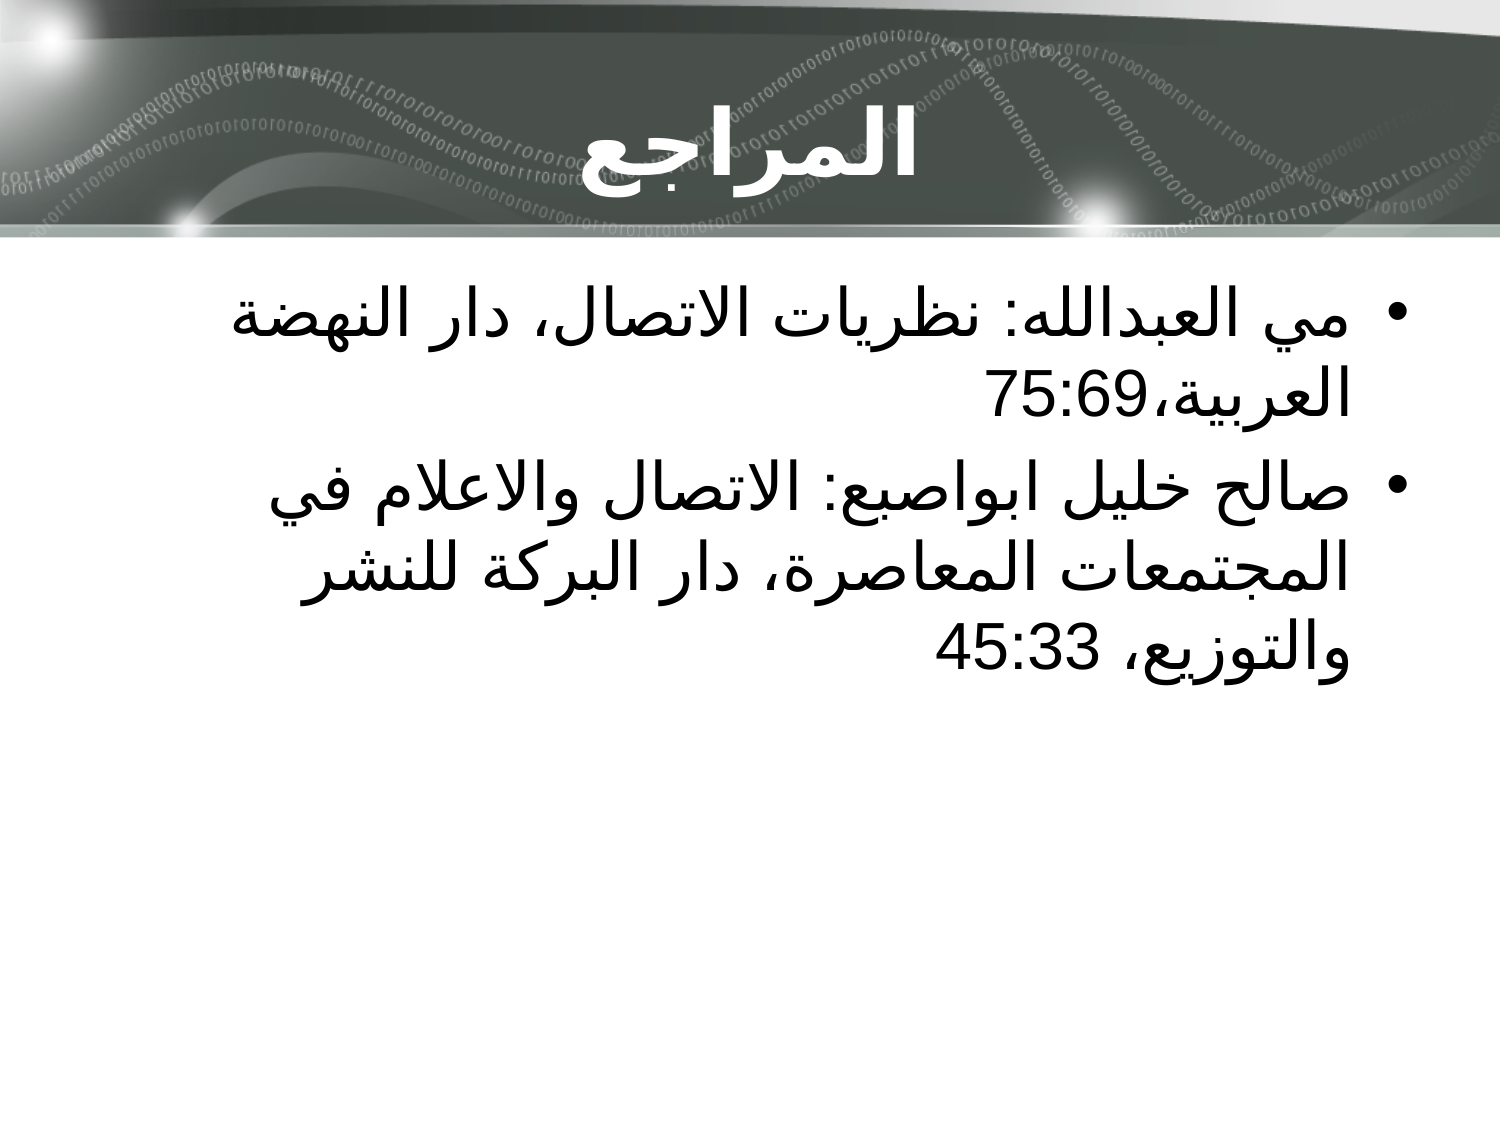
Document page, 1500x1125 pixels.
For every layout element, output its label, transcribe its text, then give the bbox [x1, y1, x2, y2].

picture [0, 0, 1500, 237]
list مي العبدالله: نظريات الاتصال، دار النهضة العربية،75:69 صالح خليل ابواصبع: الاتصال والاعلام في المجتمعات المعاصرة، دار البركة للنشر والتوزيع، 45:33 [75, 262, 1425, 1005]
title المراجع [75, 45, 1425, 233]
